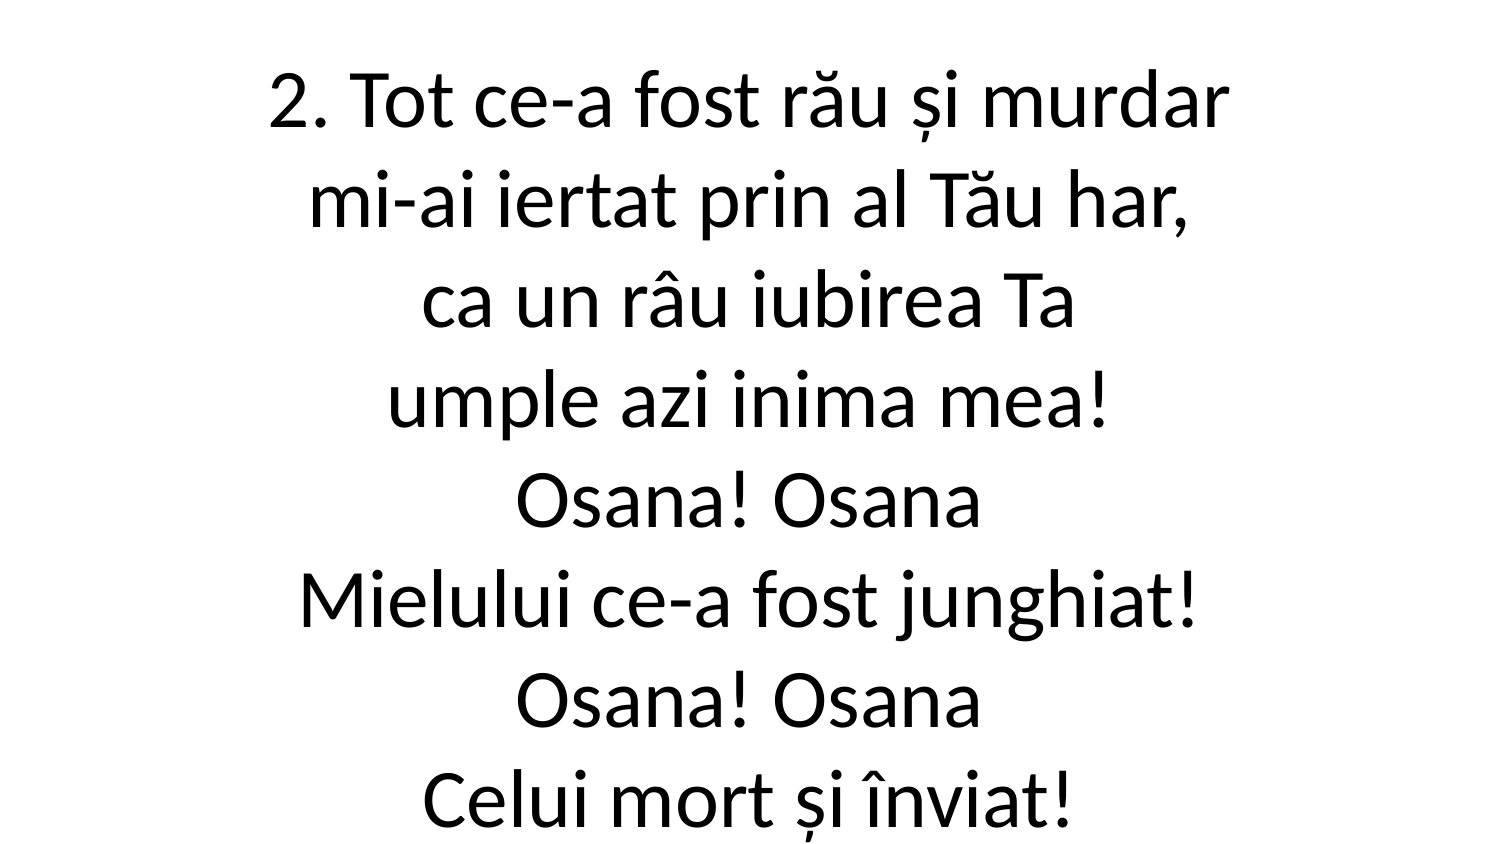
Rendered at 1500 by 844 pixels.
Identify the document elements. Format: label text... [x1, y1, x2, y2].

text_box 2. Tot ce-a fost rău și murdar mi-ai iertat prin al Tău har, ca un râu iubirea Ta umple azi inima mea! Osana! Osana Mielului ce-a fost junghiat! Osana! Osana Celui mort și înviat! [252, 0, 1247, 844]
